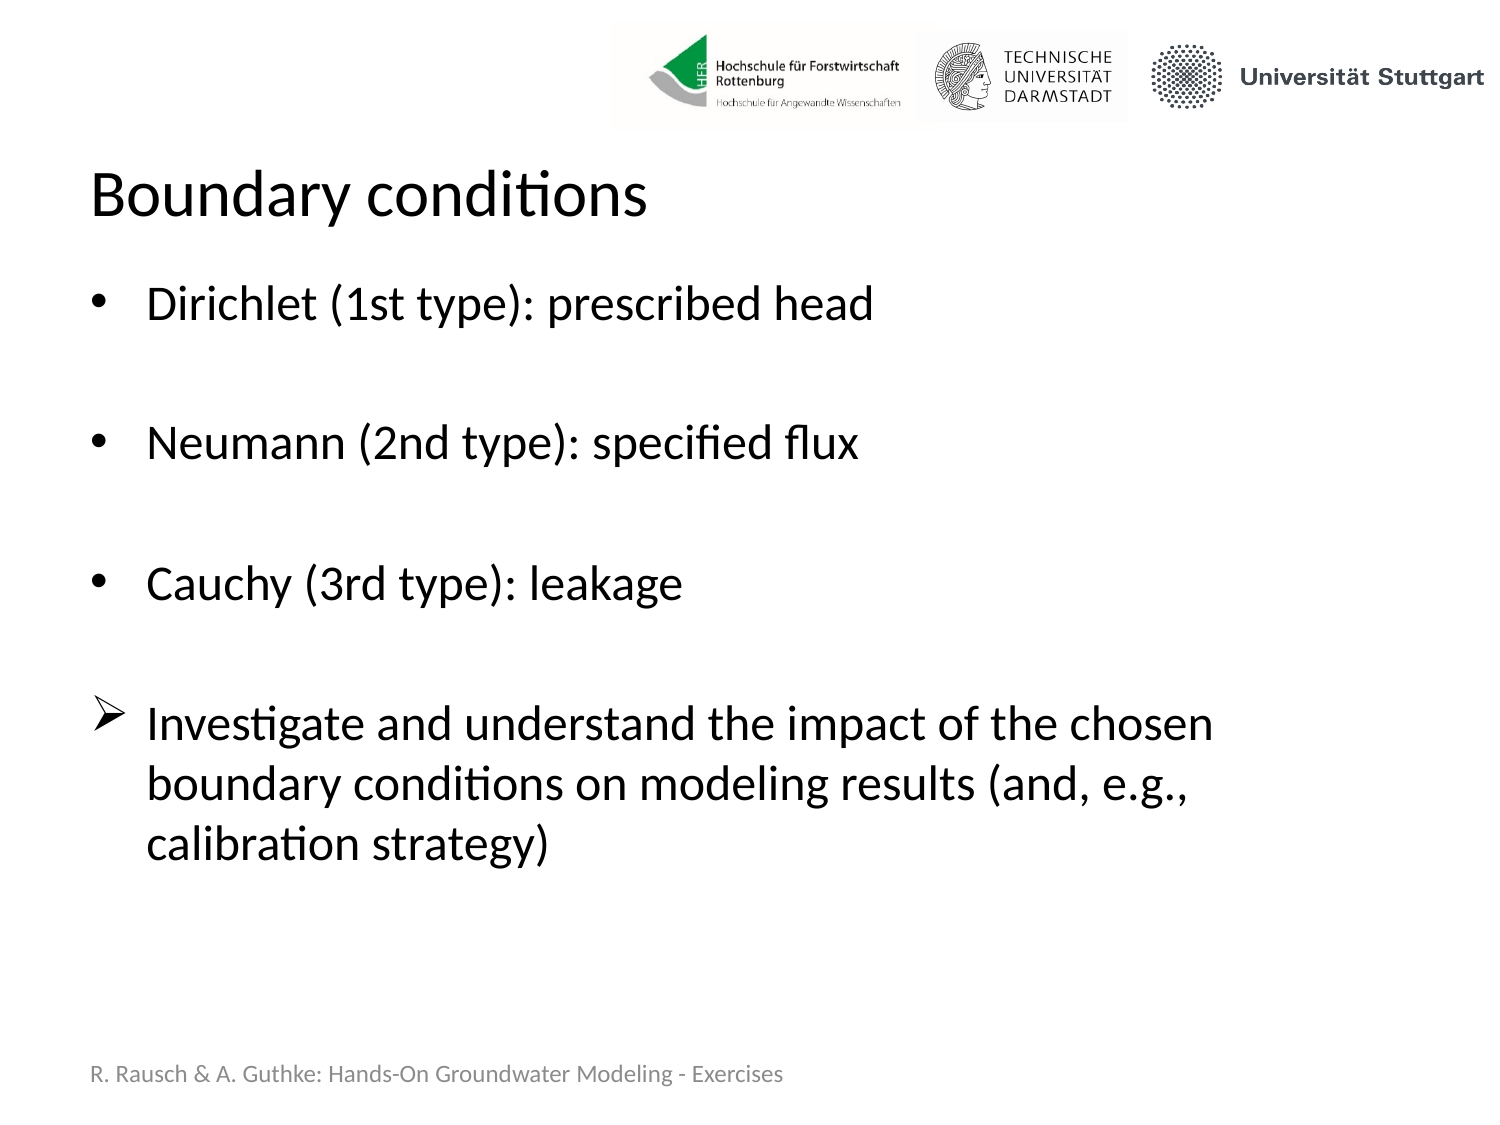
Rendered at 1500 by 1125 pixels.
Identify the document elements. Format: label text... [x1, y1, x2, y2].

picture [1151, 44, 1491, 109]
picture [611, 22, 1129, 131]
title Boundary conditions [75, 136, 1425, 244]
slide_number R. Rausch & A. Guthke: Hands-On Groundwater Modeling - Exercises [75, 1042, 916, 1103]
list Dirichlet (1st type): prescribed head Neumann (2nd type): specified flux Cauchy (3rd type): leakage Investigate and understand the impact of the chosen boundary conditions on modeling results (and, e.g., calibration strategy) [75, 262, 1425, 1005]
